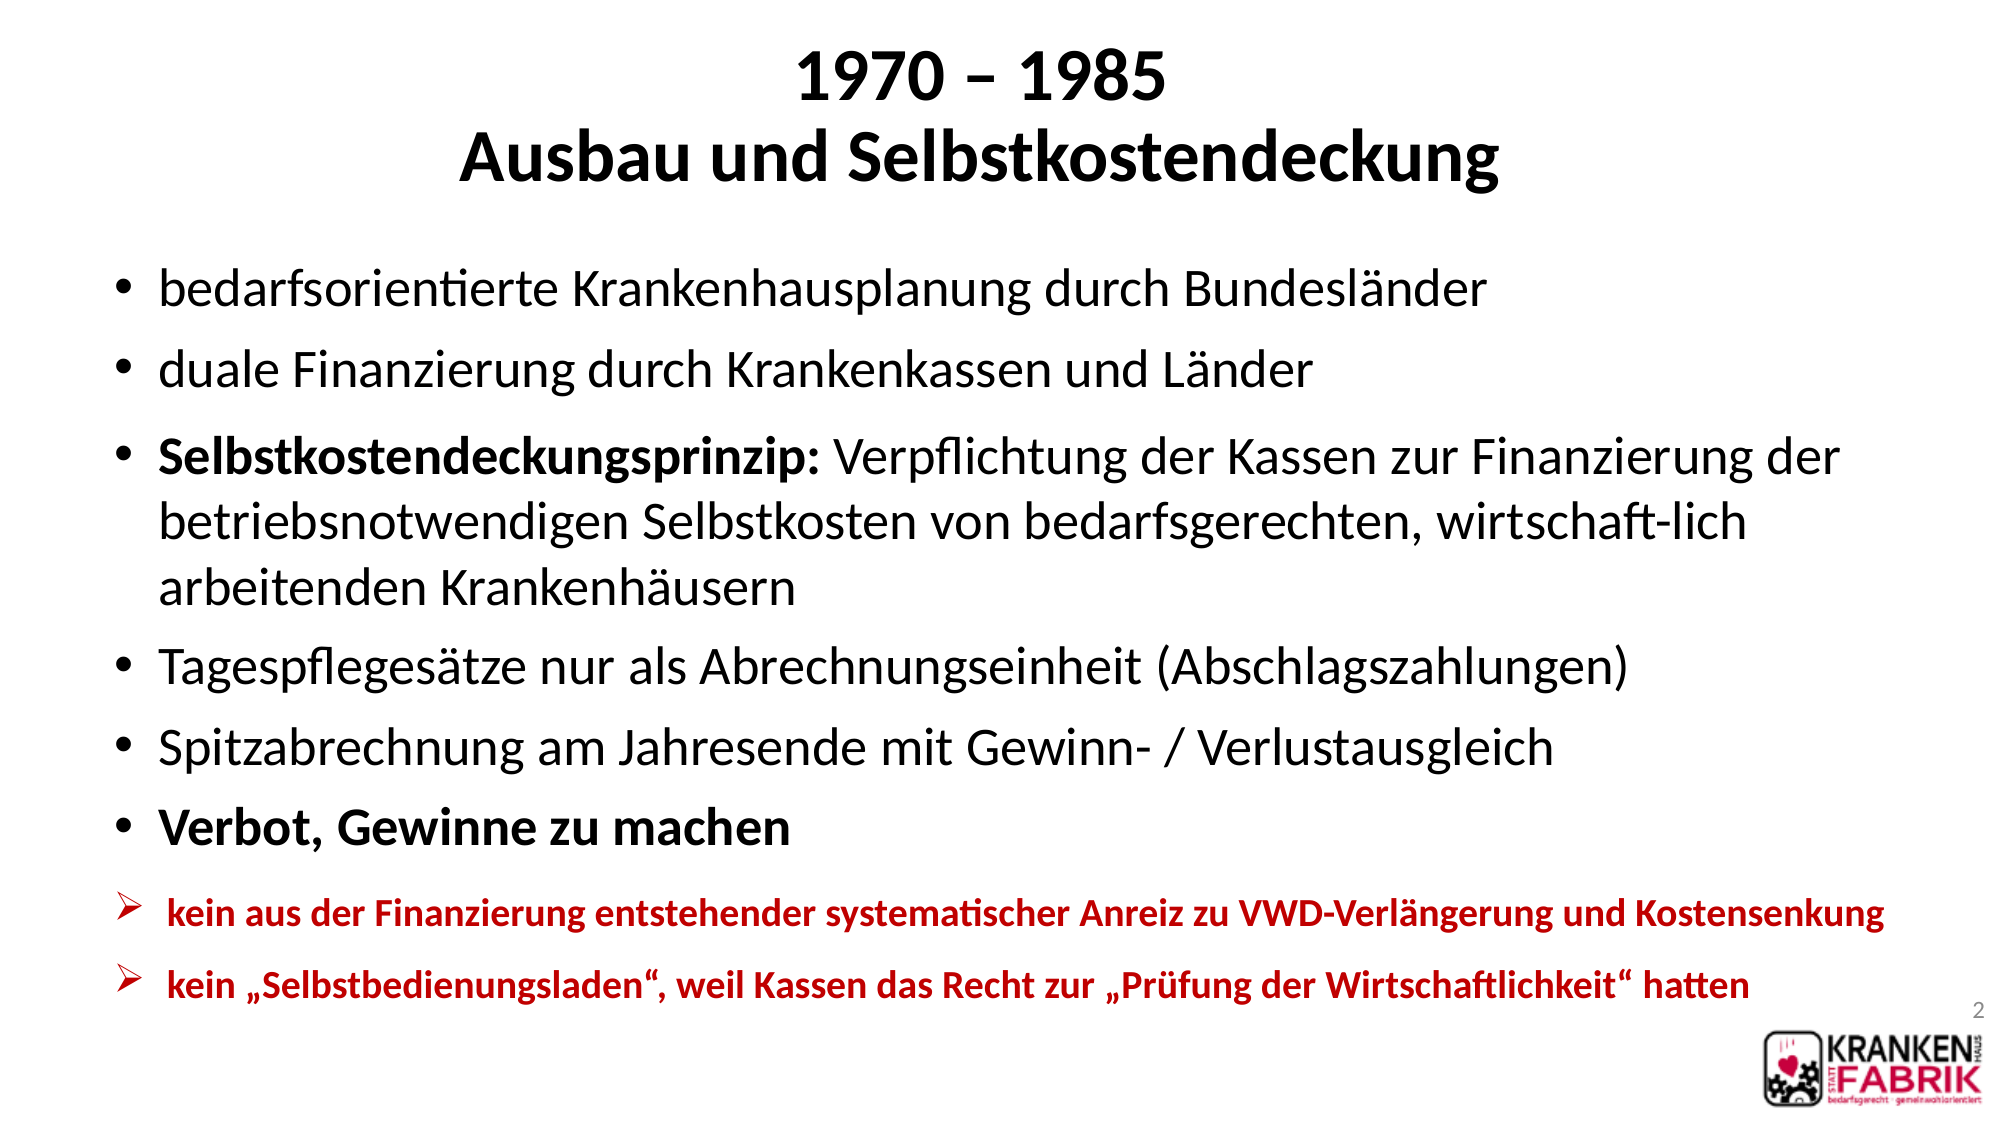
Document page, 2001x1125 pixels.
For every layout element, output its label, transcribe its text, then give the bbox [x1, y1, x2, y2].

title 1970 – 1985 Ausbau und Selbstkostendeckung [60, 15, 1901, 218]
picture [1746, 1039, 2000, 1125]
list bedarfsorientierte Krankenhausplanung durch Bundesländer duale Finanzierung durch Krankenkassen und Länder Selbstkostendeckungsprinzip: Verpflichtung der Kassen zur Finanzierung der betriebsnotwendigen Selbstkosten von bedarfsgerechten, wirtschaft-lich arbeitenden Krankenhäusern Tagespflegesätze nur als Abrechnungseinheit (Abschlagszahlungen) Spitzabrechnung am Jahresende mit Gewinn- / Verlustausgleich Verbot, Gewinne zu machen kein aus der Finanzierung entstehender systematischer Anreiz zu VWD-Verlängerung und Kostensenkung kein „Selbstbedienungsladen“, weil Kassen das Recht zur „Prüfung der Wirtschaftlichkeit“ hatten [98, 252, 1901, 1049]
slide_number 2 [1550, 979, 2000, 1039]
